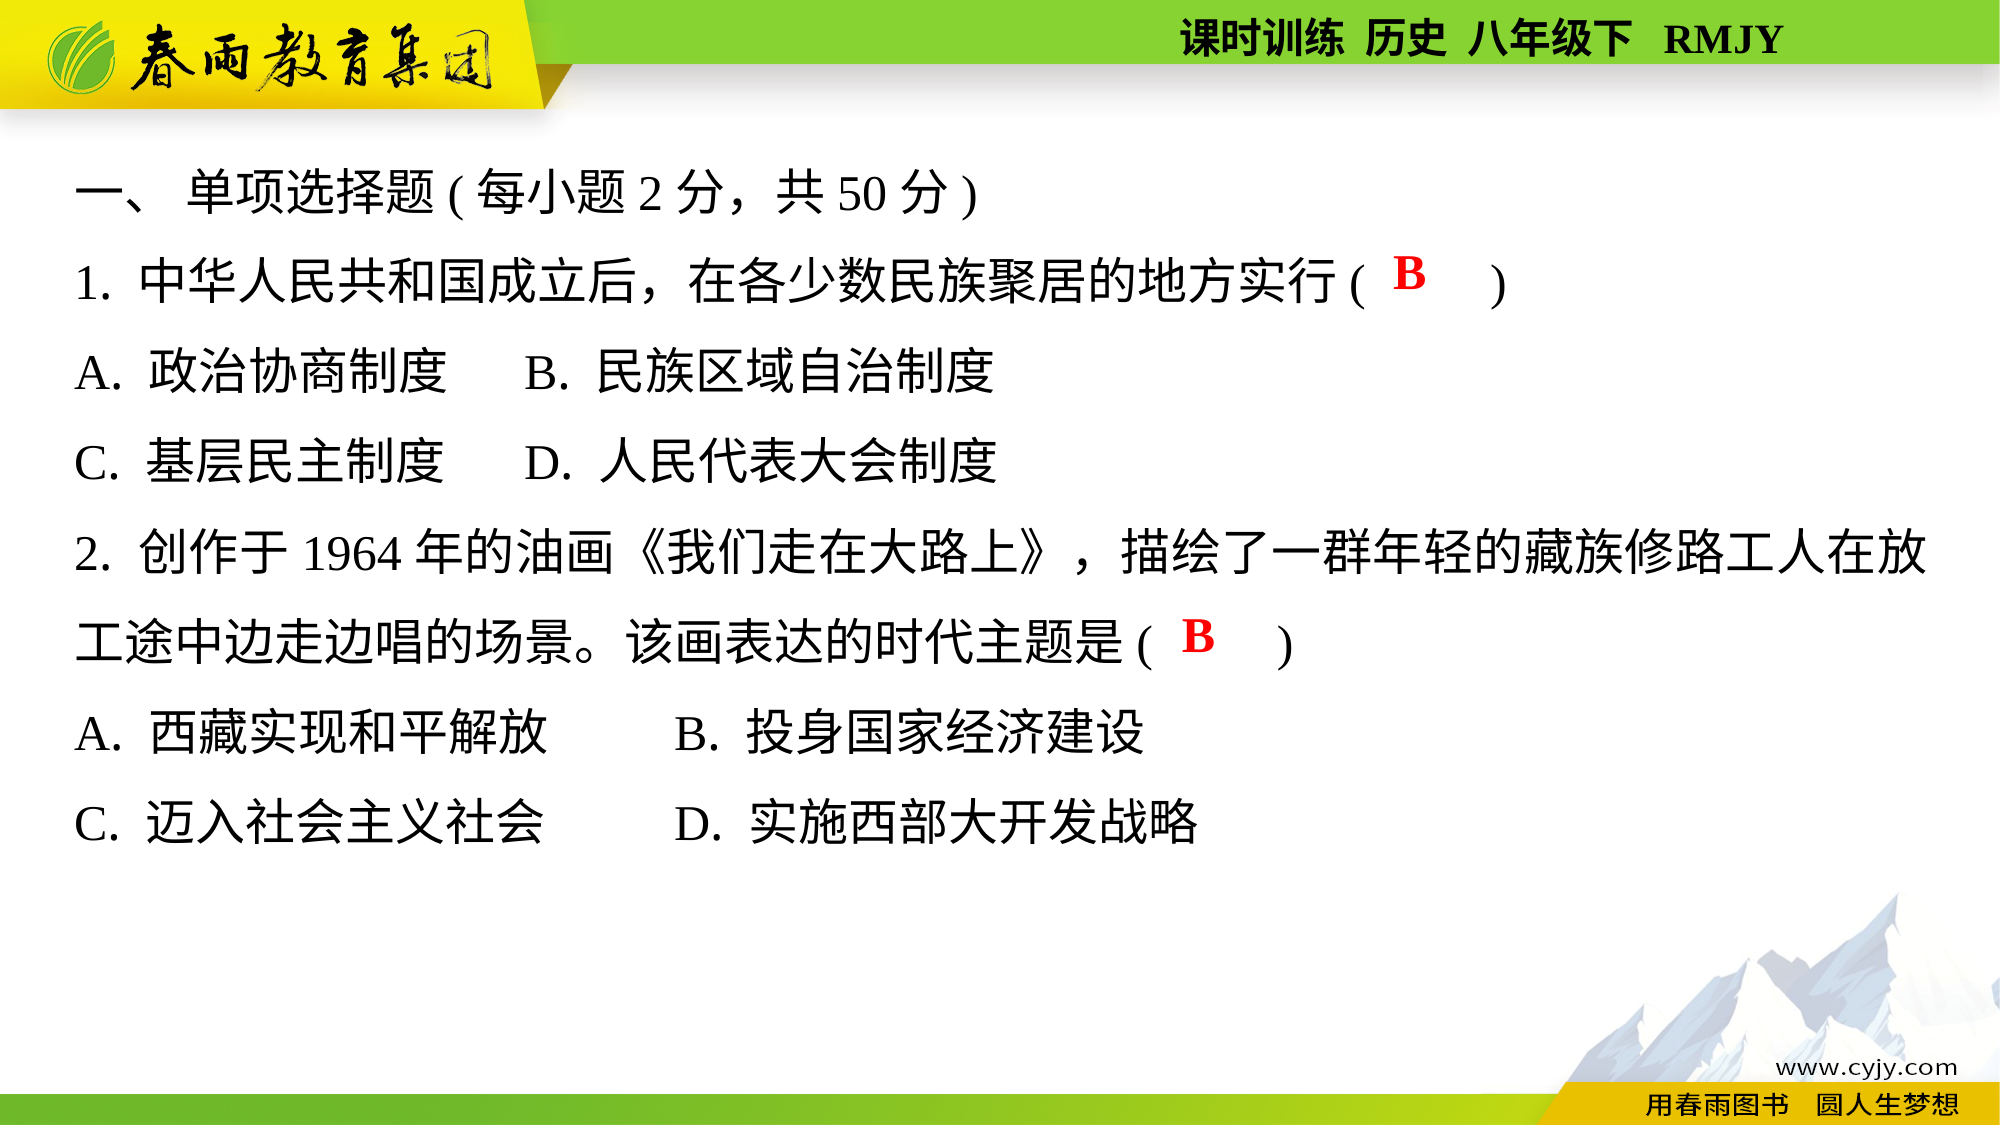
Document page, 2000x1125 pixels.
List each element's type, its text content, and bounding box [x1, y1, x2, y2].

list 一、 单项选择题(每小题2分，共50分) 1. 中华人民共和国成立后，在各少数民族聚居的地方实行( ) A. 政治协商制度 B. 民族区域自治制度 C. 基层民主制度 D. 人民代表大会制度 2. 创作于1964年的油画《我们走在大路上》，描绘了一群年轻的藏族修路工人在放工途中边走边唱的场景。该画表达的时代主题是( ) A. 西藏实现和平解放 B. 投身国家经济建设 C. 迈入社会主义社会 D. 实施西部大开发战略 [59, 122, 1944, 865]
text_box B [1378, 231, 1442, 307]
picture [0, 0, 2000, 1125]
text_box B [1167, 594, 1231, 670]
